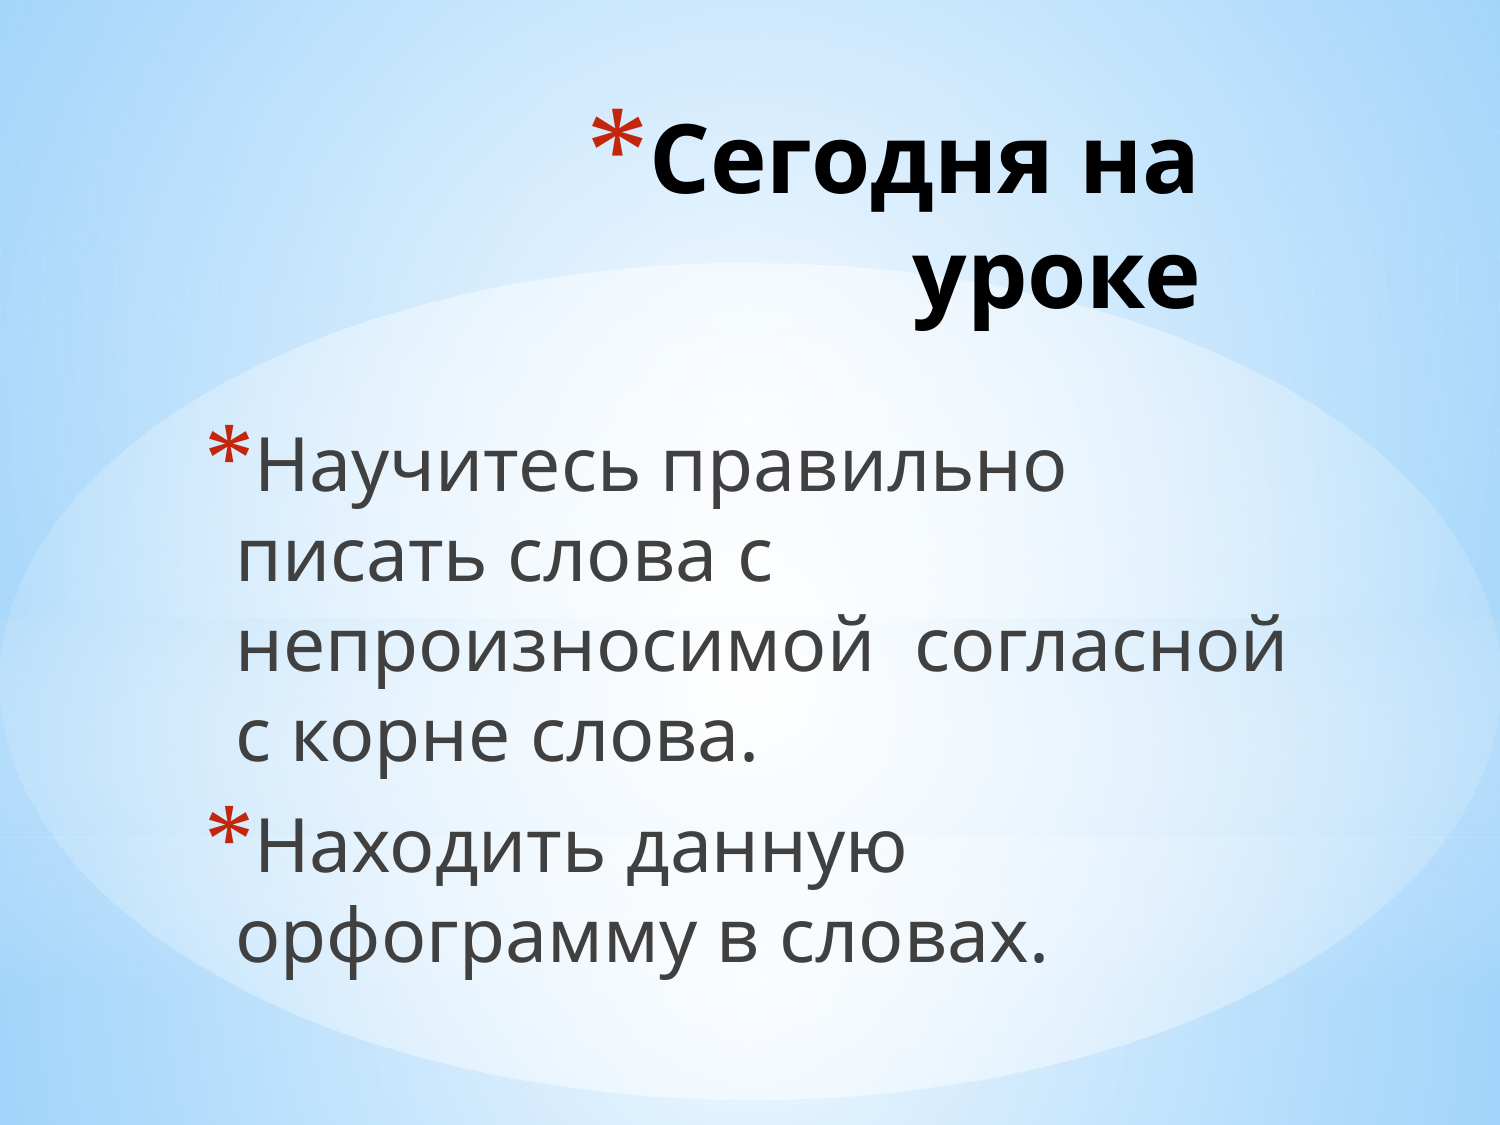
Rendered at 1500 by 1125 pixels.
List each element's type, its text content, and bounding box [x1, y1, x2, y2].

title Сегодня на уроке [289, 90, 1216, 278]
list Научитесь правильно писать слова с непроизносимой согласной с корне слова. Находить данную орфограмму в словах. [183, 408, 1329, 979]
